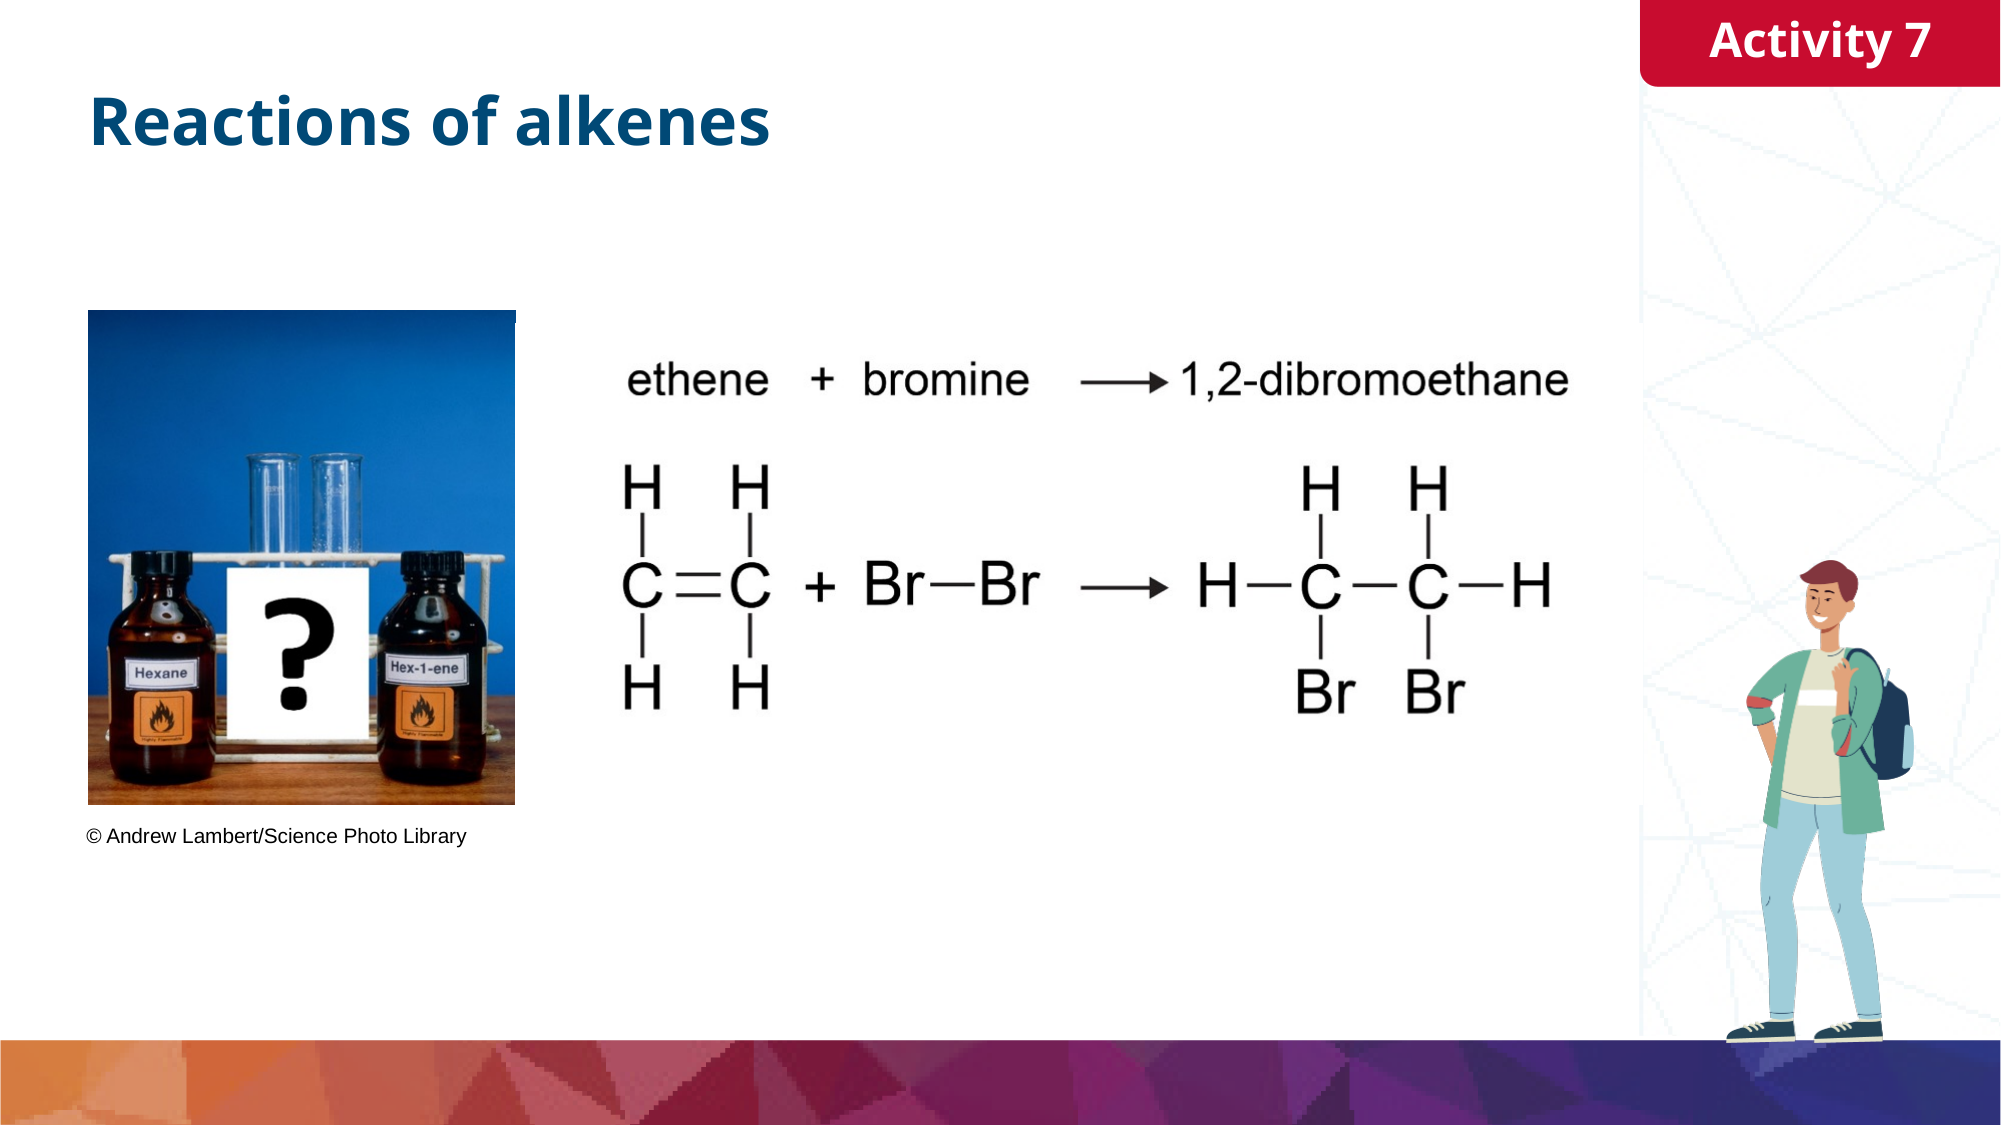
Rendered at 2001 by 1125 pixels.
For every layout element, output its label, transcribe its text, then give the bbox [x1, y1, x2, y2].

text_box © Andrew Lambert/Science Photo Library [86, 822, 488, 848]
title Reactions of alkenes [88, 88, 1566, 161]
picture [0, 0, 2001, 1125]
